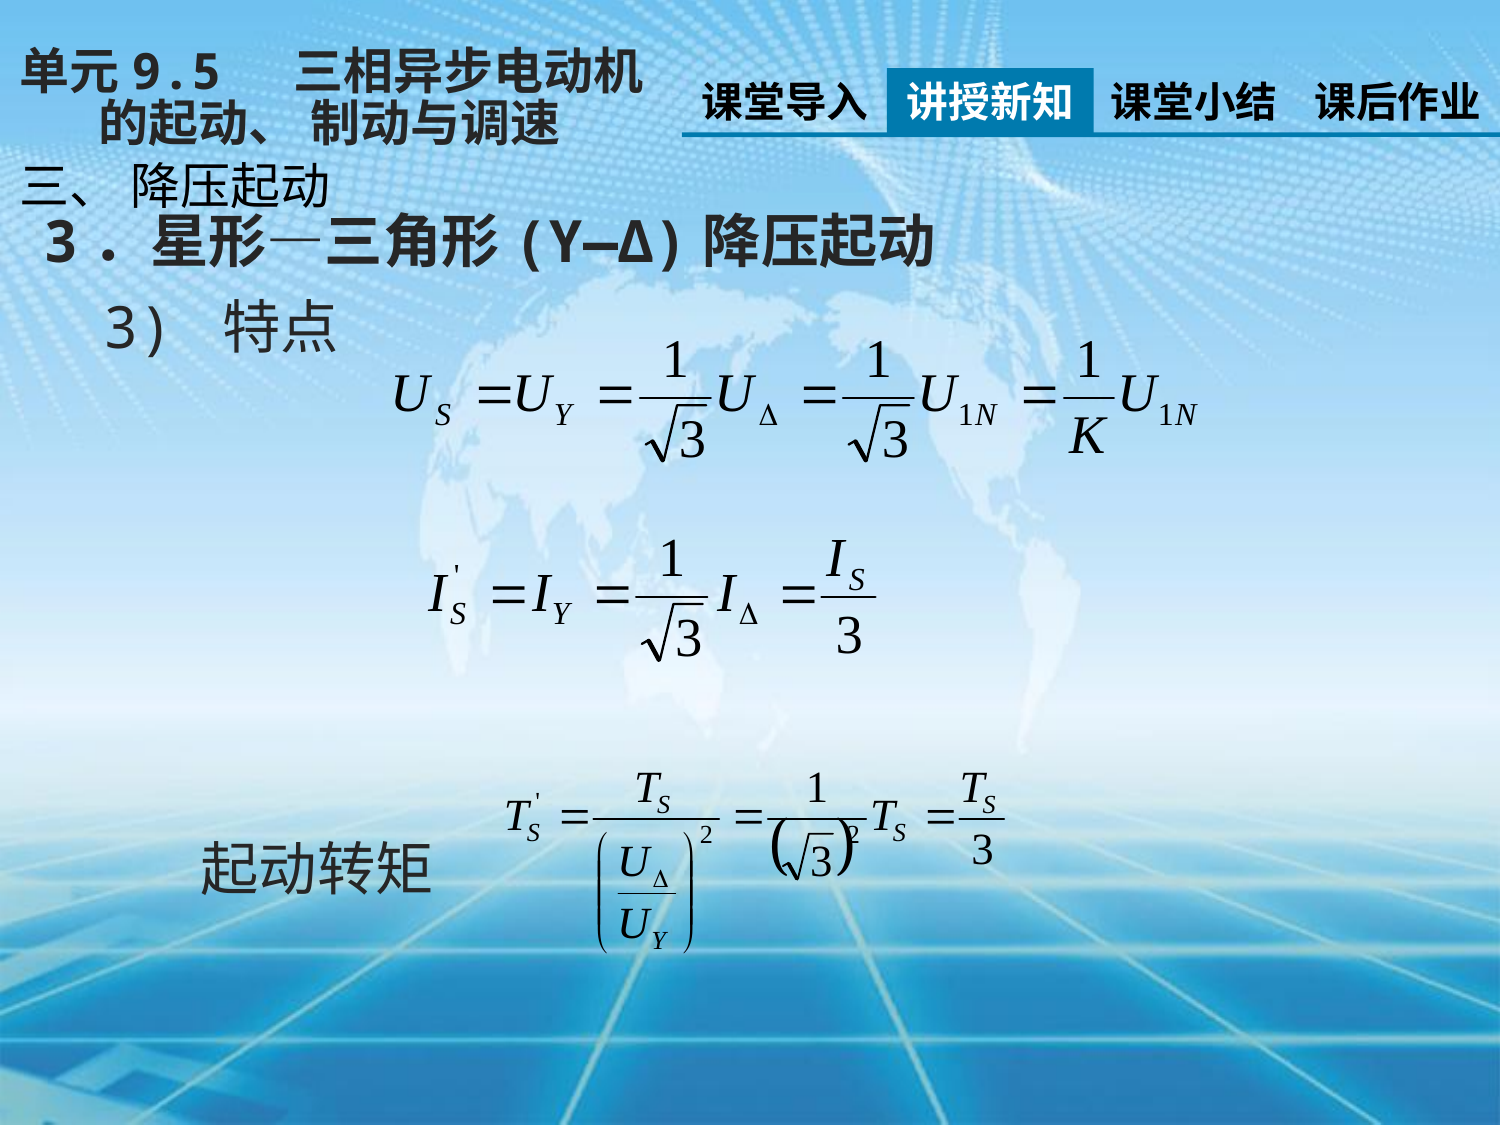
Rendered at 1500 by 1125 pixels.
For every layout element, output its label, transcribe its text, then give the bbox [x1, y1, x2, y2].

picture [0, 0, 1500, 1125]
text_box 起动转矩 [186, 825, 462, 910]
text_box 三、 降压起动 [4, 160, 1355, 291]
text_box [499, 759, 1016, 965]
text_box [418, 523, 888, 675]
text_box 3) 特点 [88, 291, 367, 368]
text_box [4, 39, 1500, 160]
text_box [387, 325, 1208, 475]
